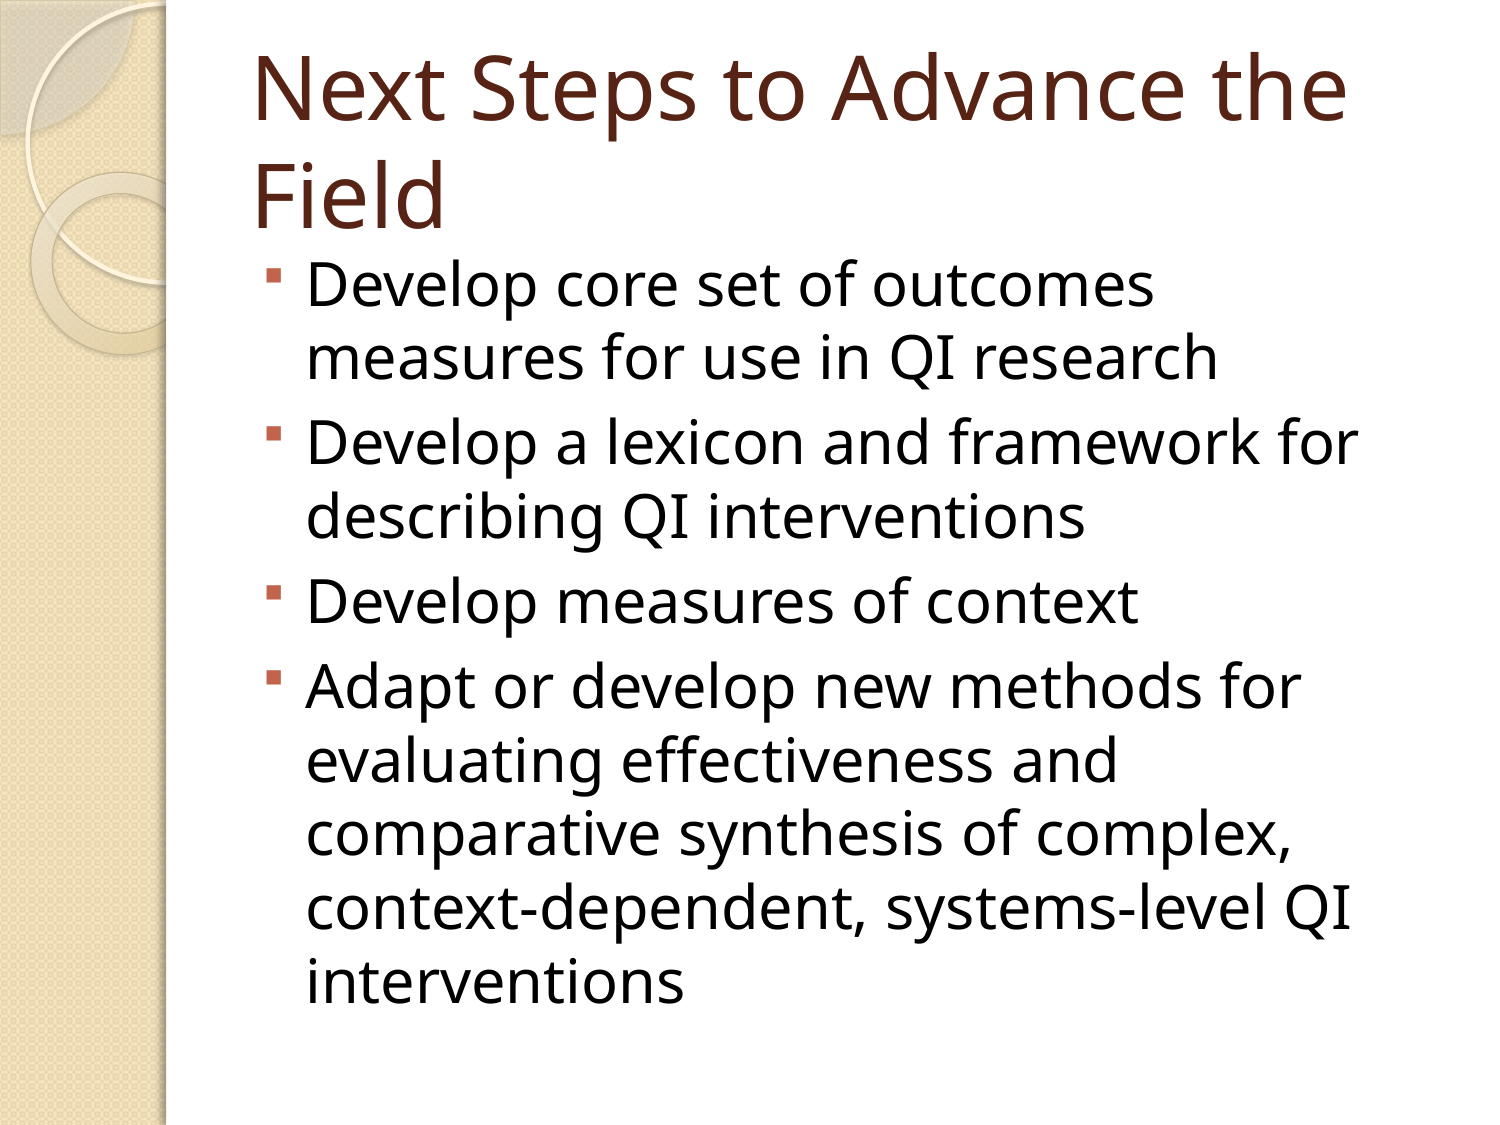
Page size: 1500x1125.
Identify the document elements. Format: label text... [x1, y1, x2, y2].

list Develop core set of outcomes measures for use in QI research Develop a lexicon and framework for describing QI interventions Develop measures of context Adapt or develop new methods for evaluating effectiveness and comparative synthesis of complex, context-dependent, systems-level QI interventions [235, 237, 1466, 1025]
title Next Steps to Advance the Field [235, 45, 1466, 233]
